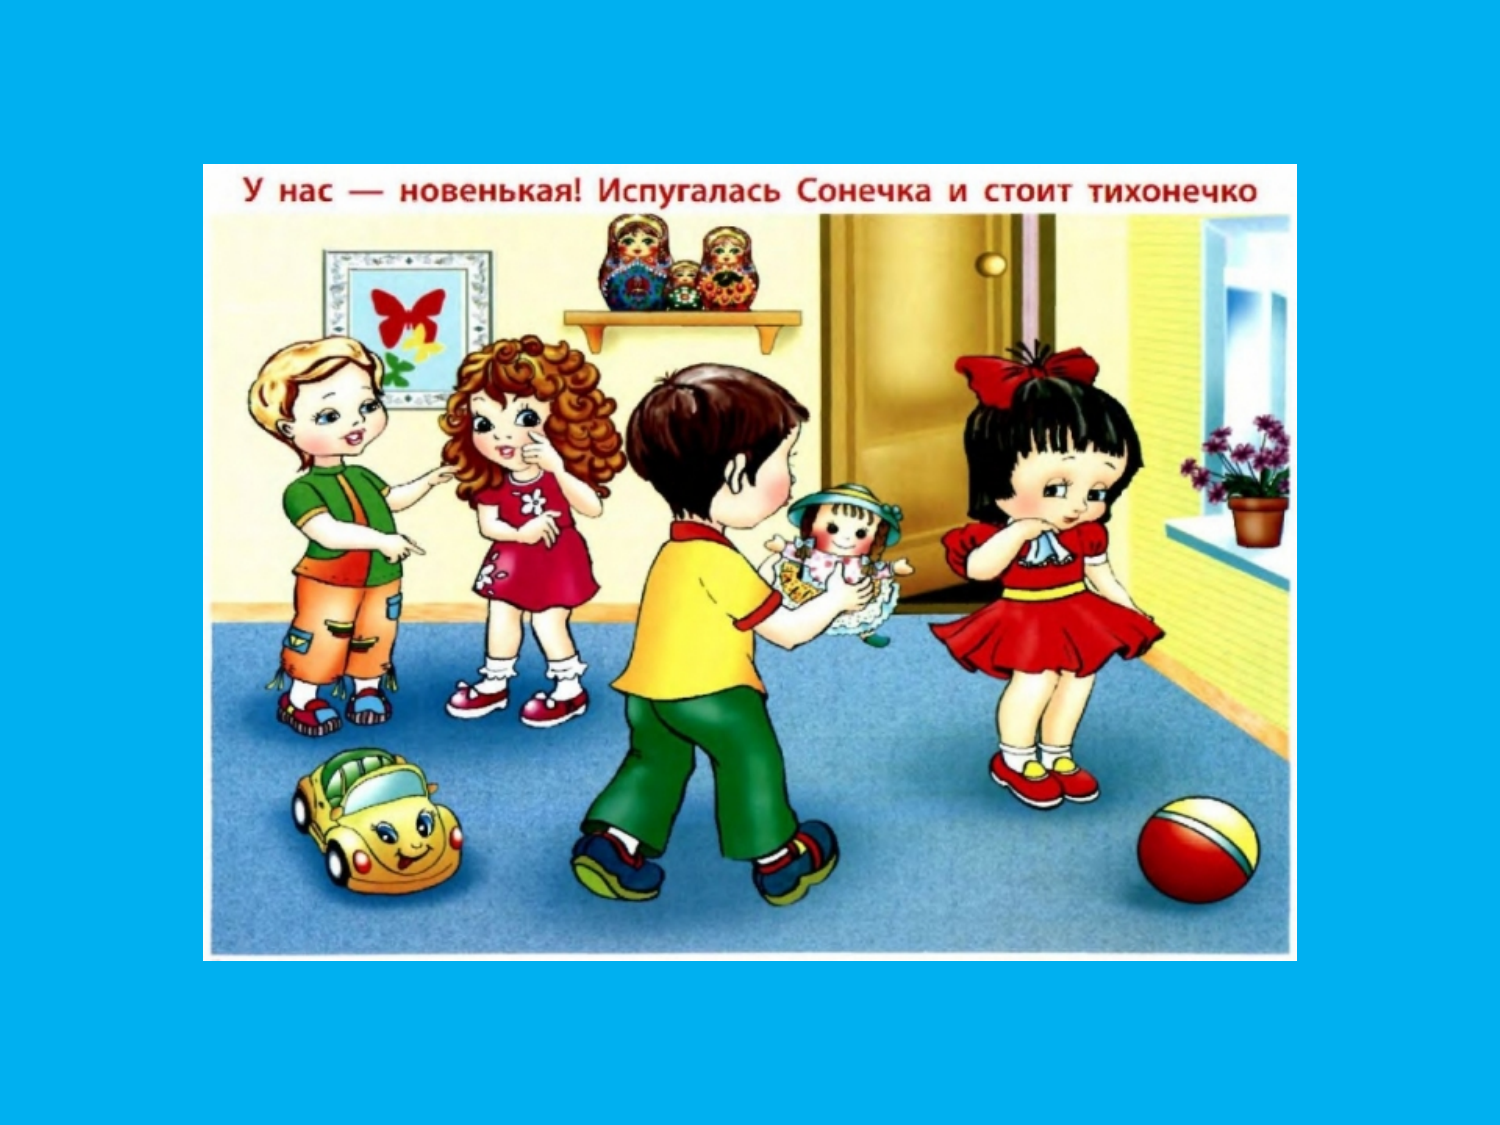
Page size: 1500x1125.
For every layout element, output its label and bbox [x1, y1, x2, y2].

picture [204, 165, 1296, 960]
